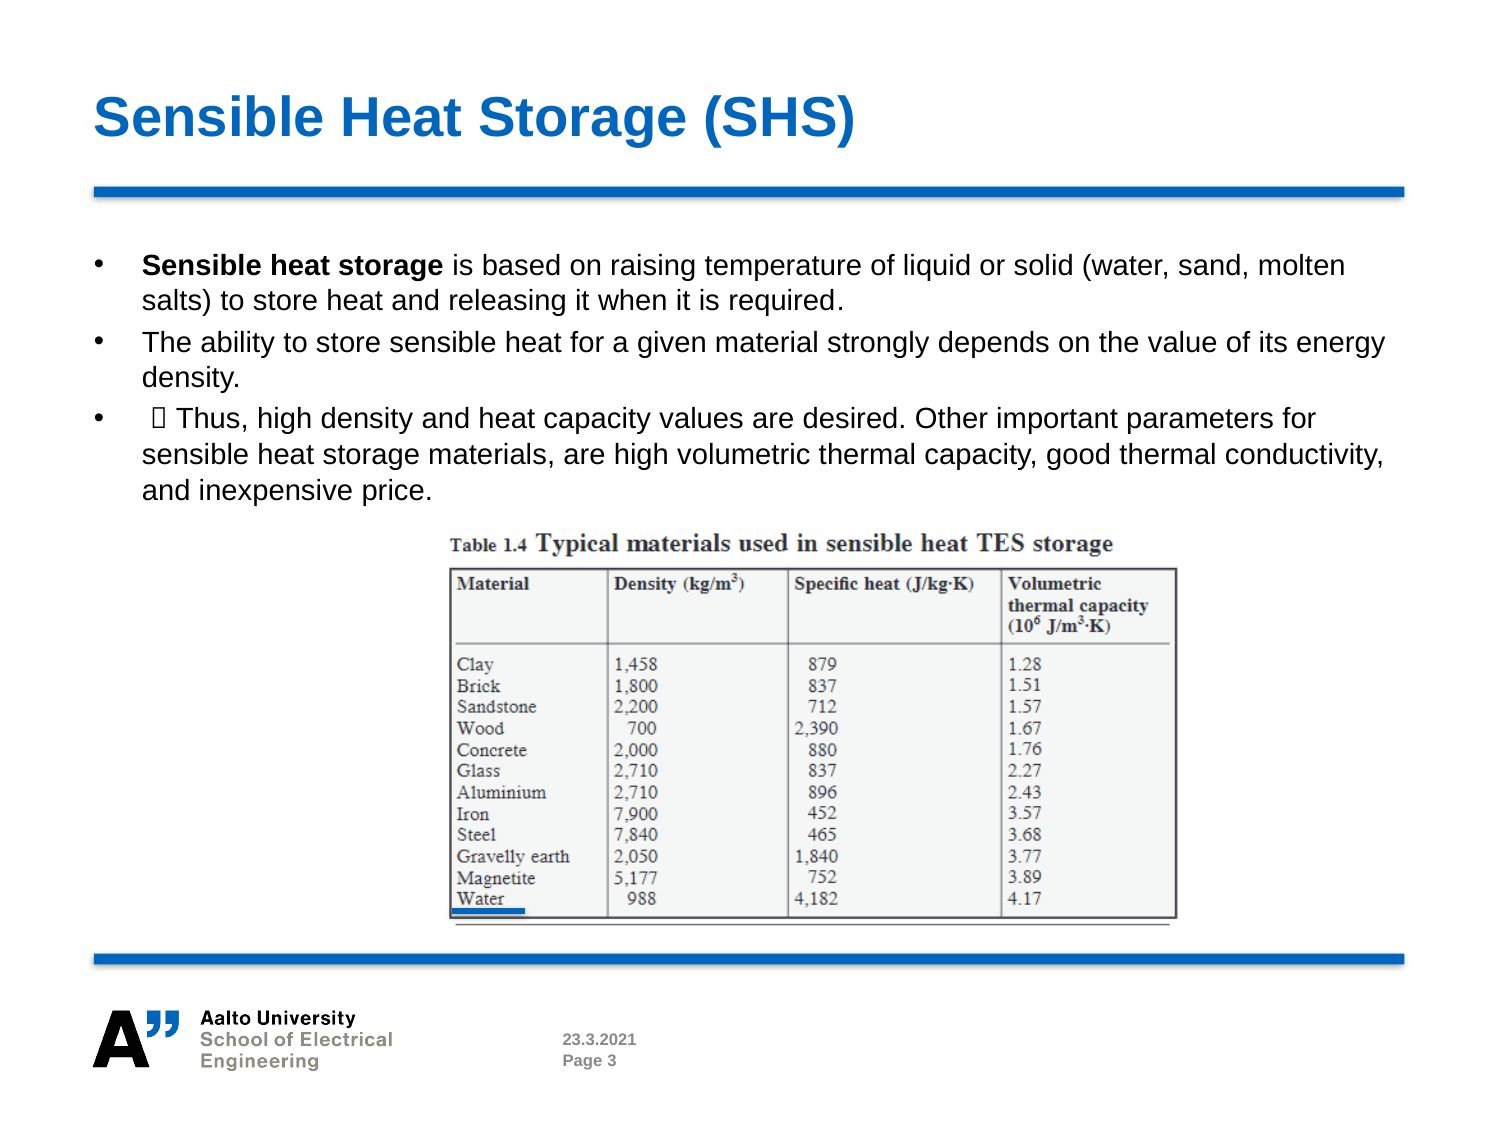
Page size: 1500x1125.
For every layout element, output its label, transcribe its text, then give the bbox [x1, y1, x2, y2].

list Sensible heat storage is based on raising temperature of liquid or solid (water, sand, molten salts) to store heat and releasing it when it is required​. The ability to store sensible heat for a given material strongly depends on the value of its energy density.  Thus, high density and heat capacity values are desired. Other important parameters for sensible heat storage materials, are high volumetric thermal capacity, good thermal conductivity, and inexpensive price. [93, 245, 1405, 942]
picture [35, 953, 449, 1125]
title Sensible Heat Storage (SHS) [93, 80, 1369, 228]
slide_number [562, 1029, 816, 1050]
slide_number Page 3 [562, 1050, 816, 1071]
picture [433, 522, 1198, 942]
